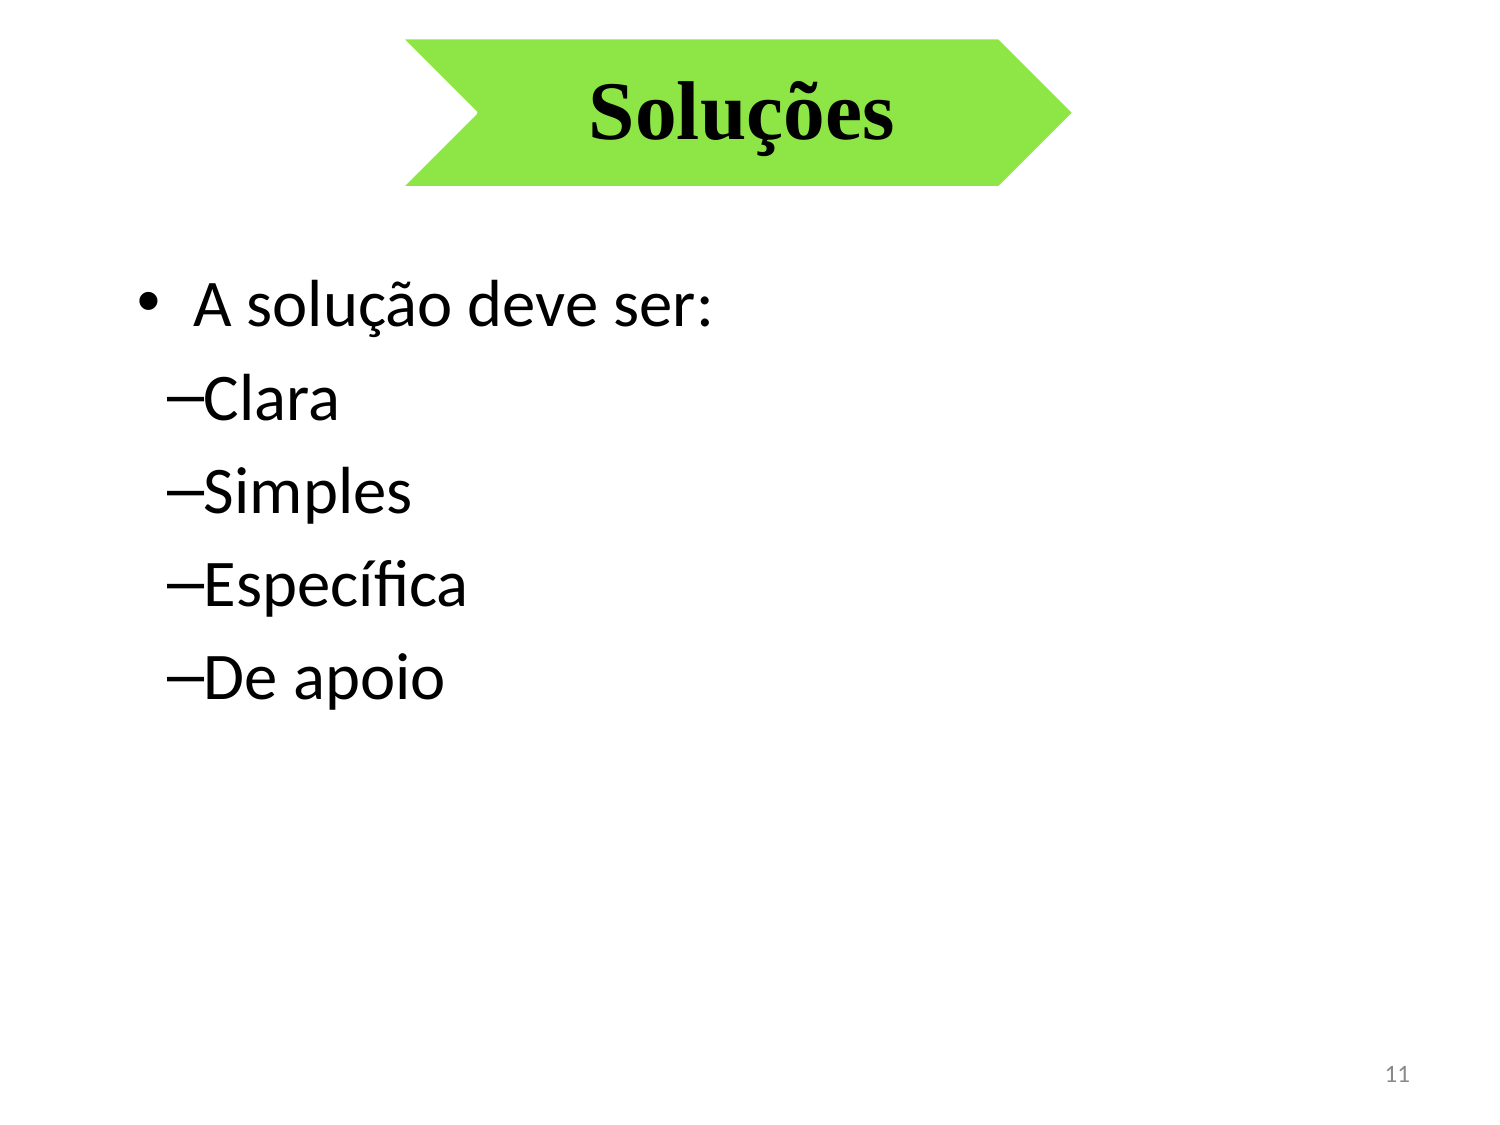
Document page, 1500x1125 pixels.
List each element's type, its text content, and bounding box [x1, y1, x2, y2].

text_box A solução deve ser: Clara Simples Específica De apoio [122, 252, 1394, 1077]
slide_number 11 [1074, 1042, 1425, 1103]
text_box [399, 36, 1076, 189]
